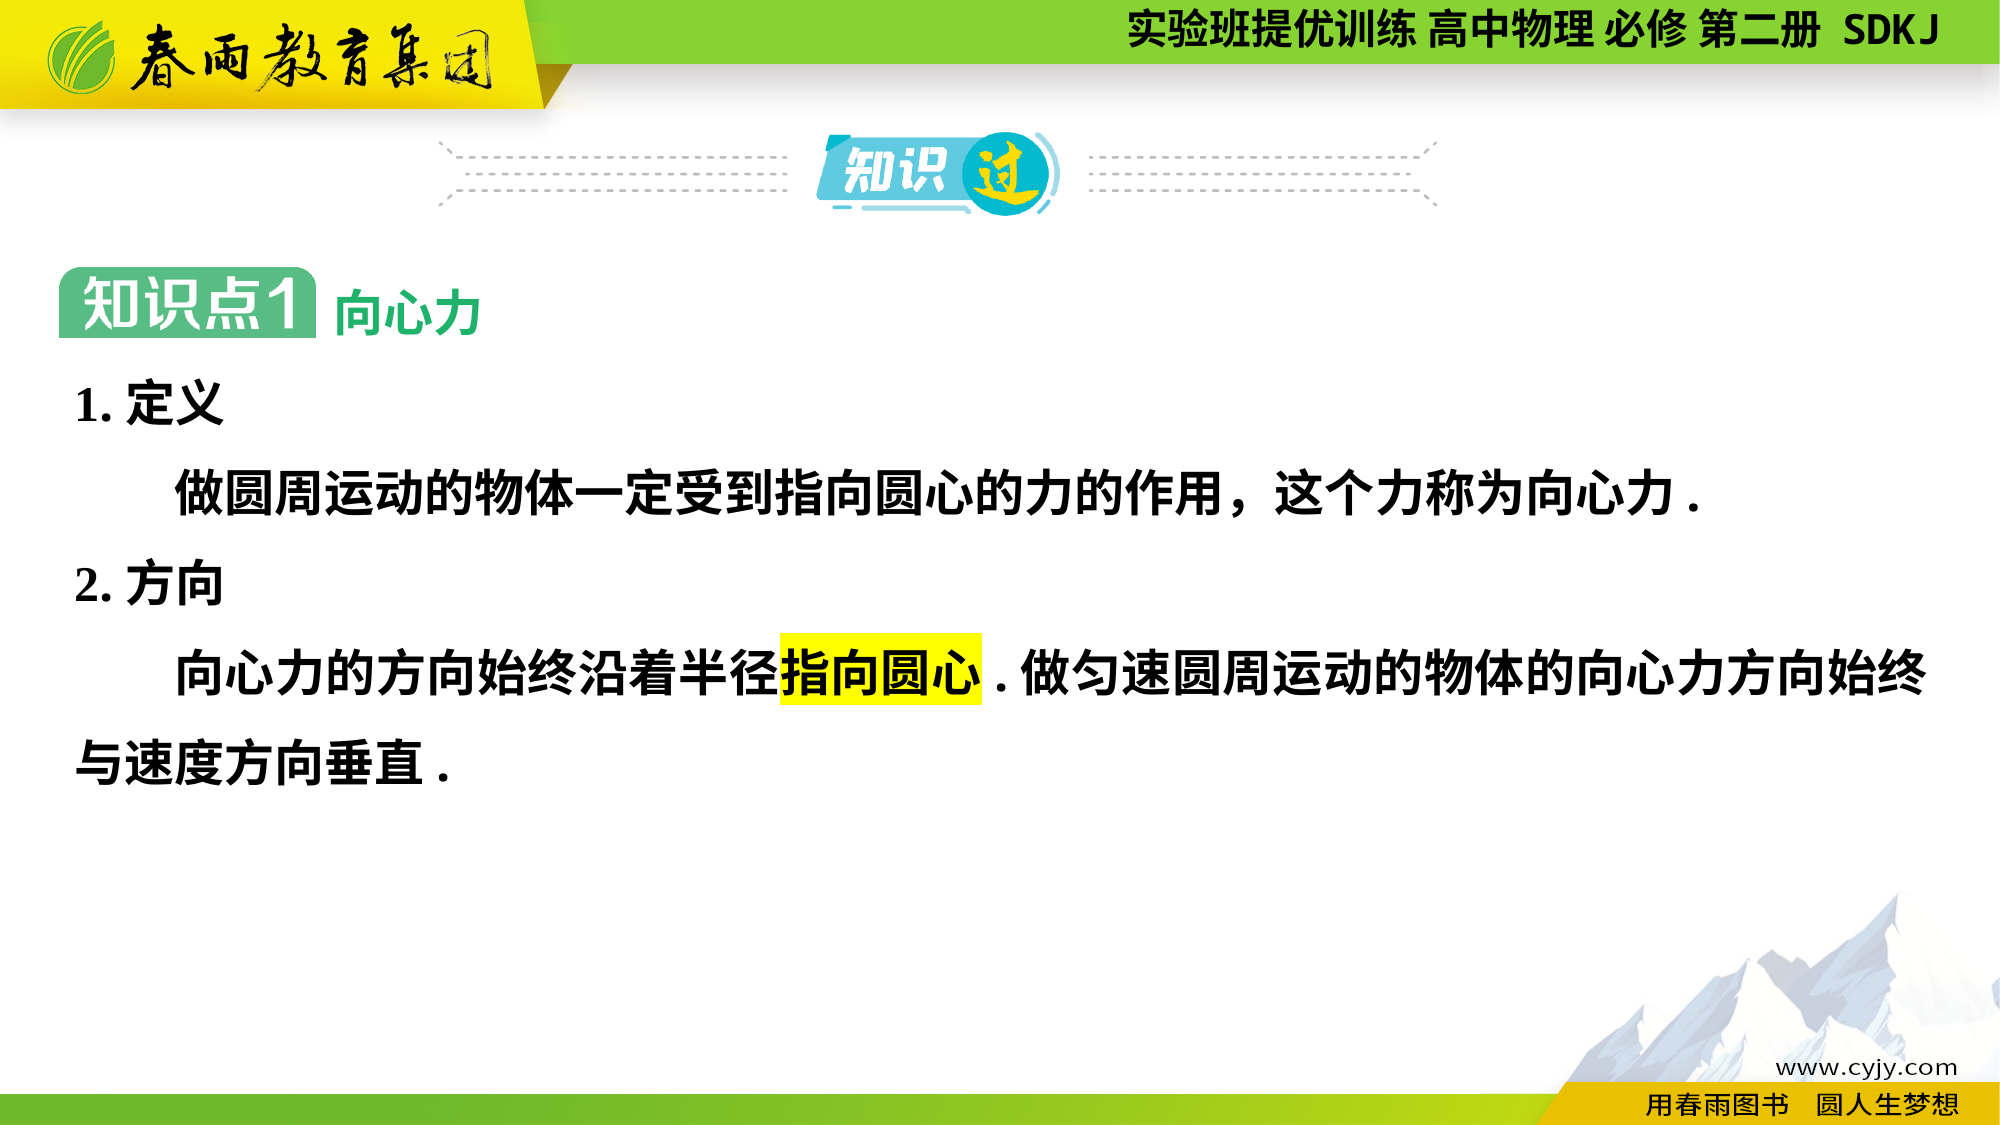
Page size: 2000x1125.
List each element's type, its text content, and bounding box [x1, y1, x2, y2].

picture [0, 0, 2000, 1125]
list 向心力 1.定义 做圆周运动的物体一定受到指向圆心的力的作用，这个力称为向心力. 2.方向 向心力的方向始终沿着半径指向圆心.做匀速圆周运动的物体的向心力方向始终与速度方向垂直. [59, 243, 1944, 804]
